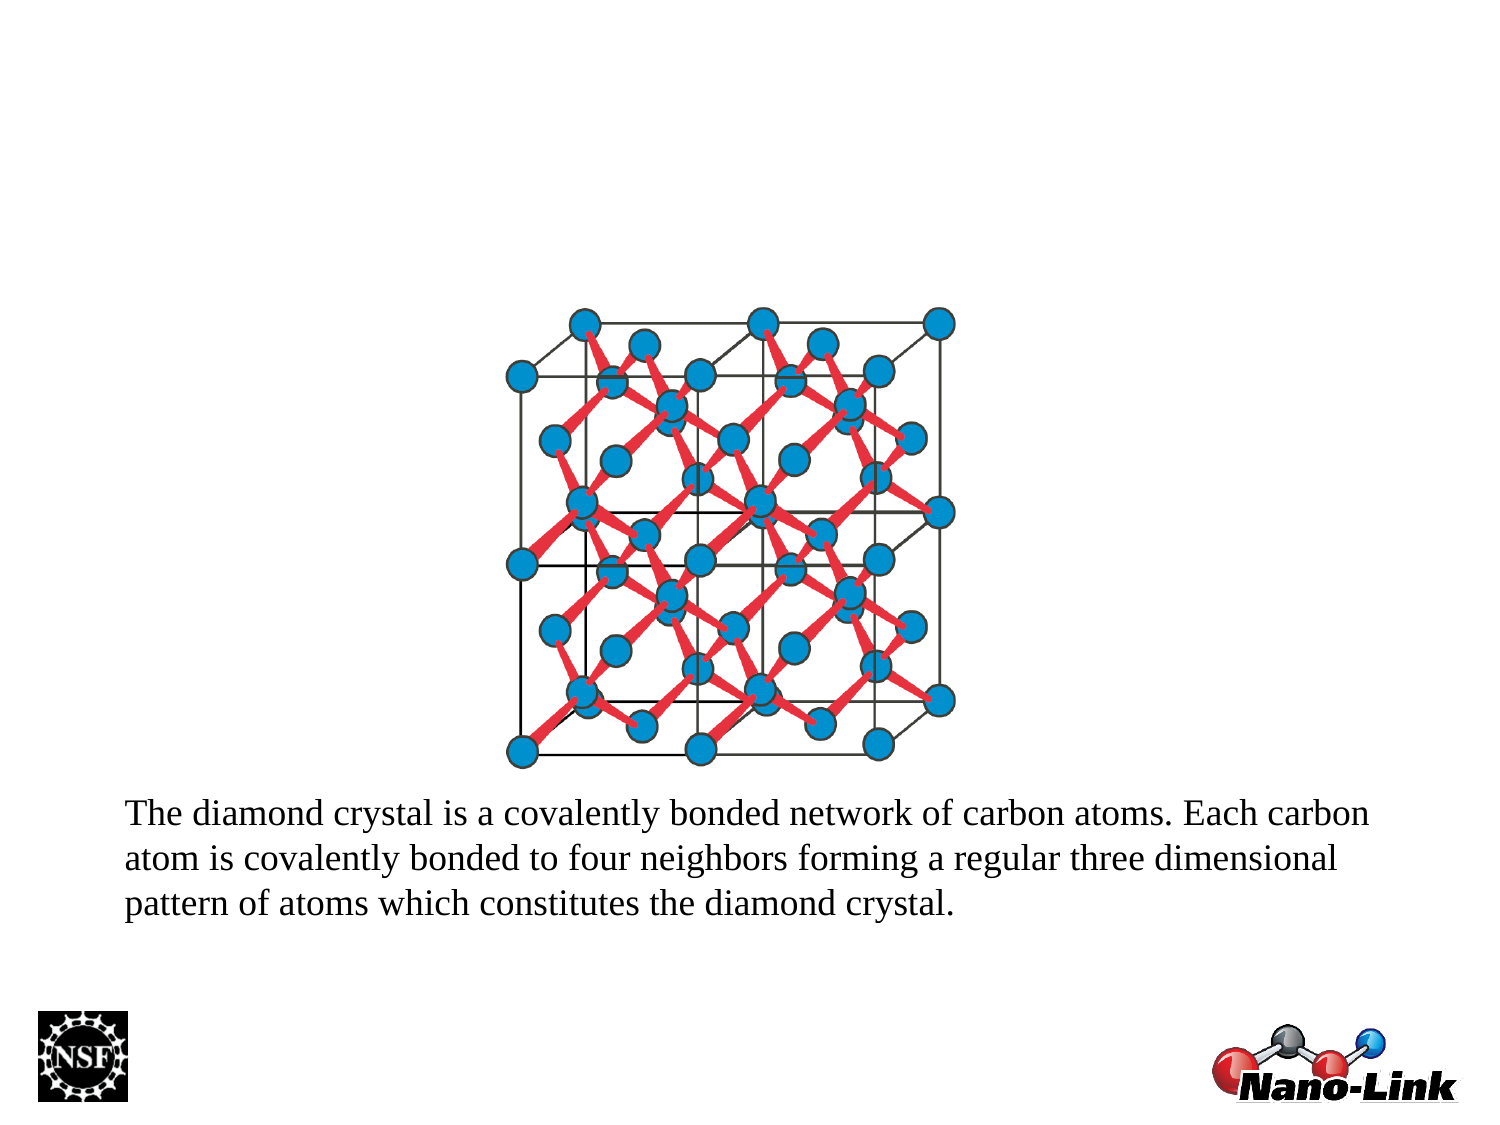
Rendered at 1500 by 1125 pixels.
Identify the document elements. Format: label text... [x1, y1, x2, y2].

picture [487, 294, 979, 778]
picture [37, 1011, 129, 1103]
text_box The diamond crystal is a covalently bonded network of carbon atoms. Each carbon atom is covalently bonded to four neighbors forming a regular three dimensional pattern of atoms which constitutes the diamond crystal. [109, 780, 1386, 931]
picture [1212, 1024, 1463, 1103]
